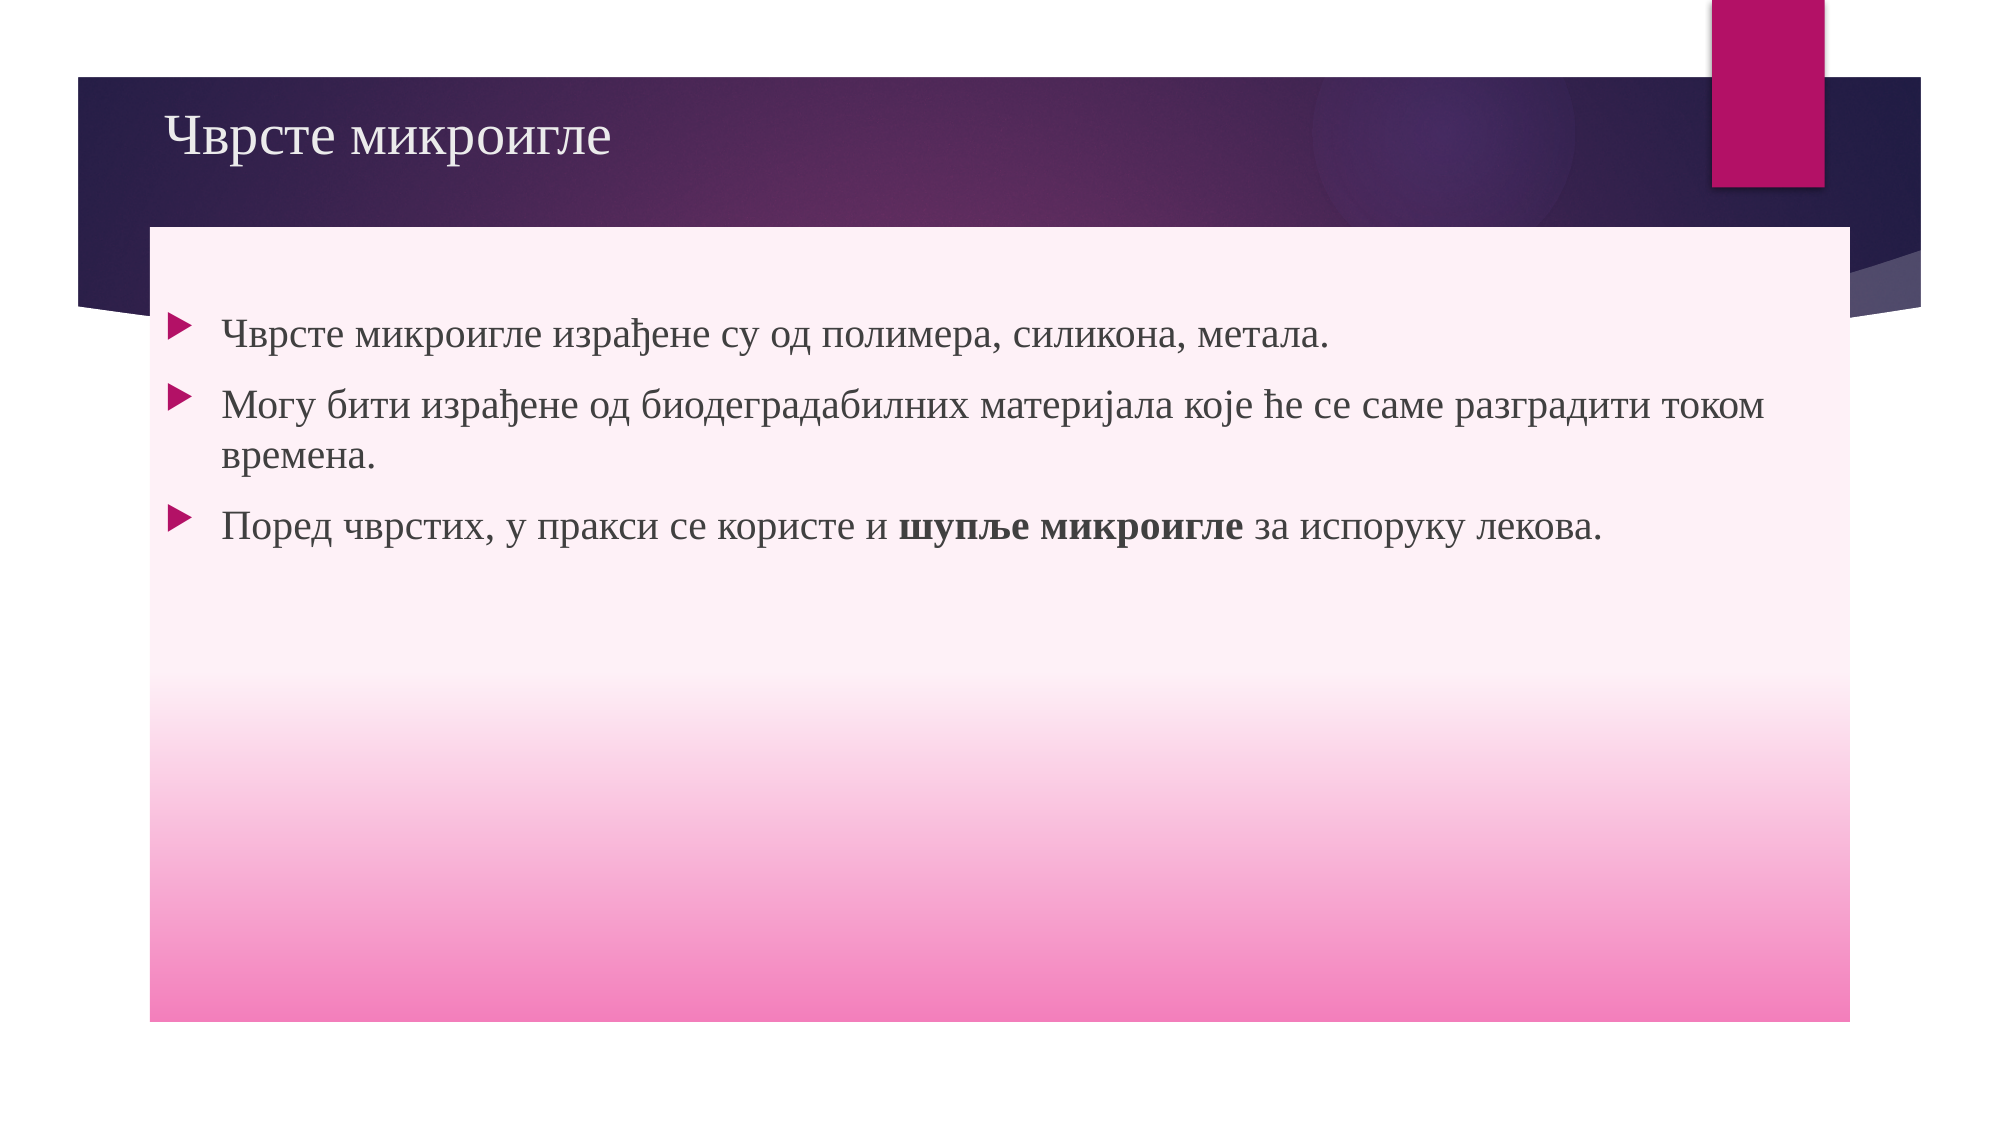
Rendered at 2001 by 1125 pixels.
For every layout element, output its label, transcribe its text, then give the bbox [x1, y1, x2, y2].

list Чврсте микроигле израђене су од полимера, силикона, метала. Могу бити израђене од биодеградабилних материјала које ће се саме разградити током времена. Поред чврстих, у пракси се користе и шупље микроигле за испоруку лекова. [149, 227, 1850, 1022]
title Чврсте микроигле [149, 0, 1851, 262]
